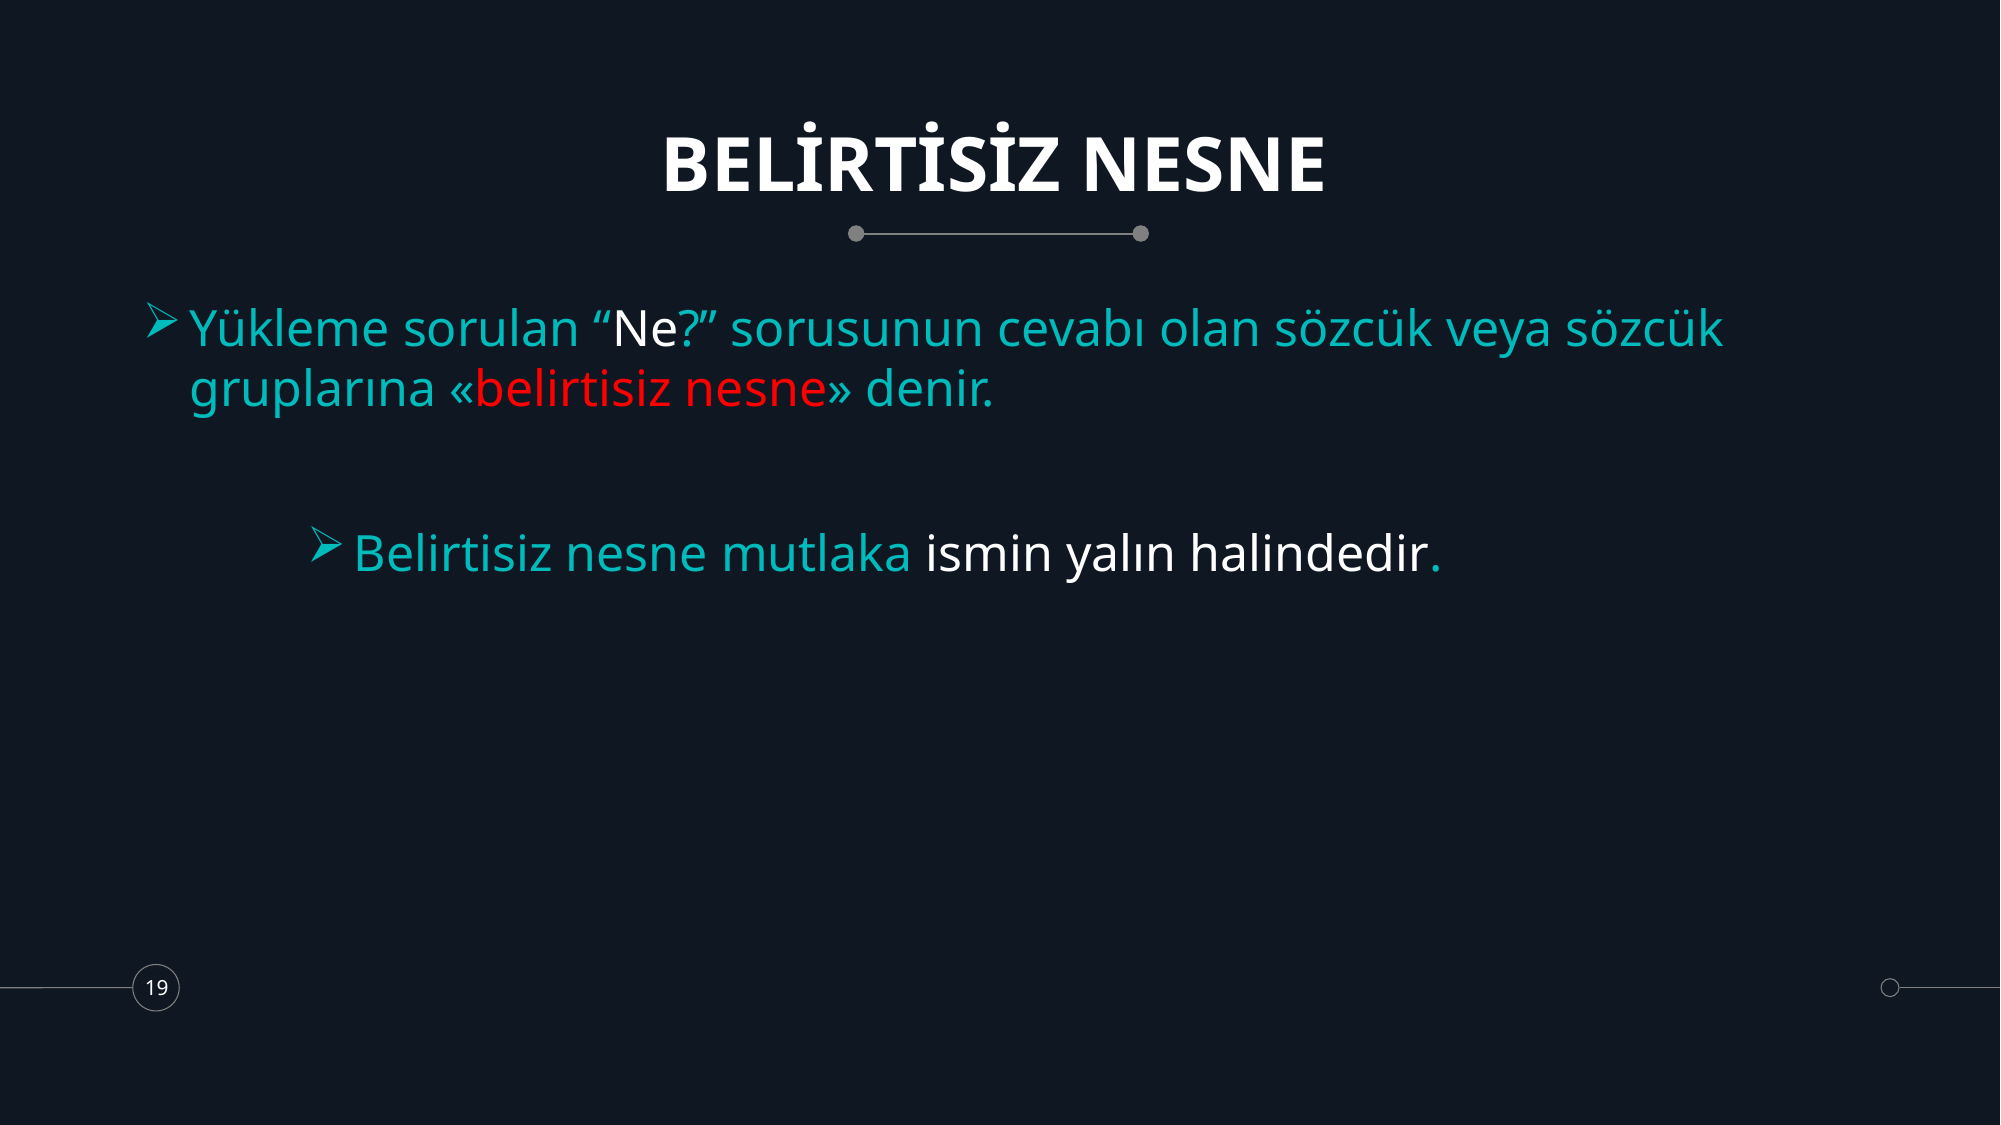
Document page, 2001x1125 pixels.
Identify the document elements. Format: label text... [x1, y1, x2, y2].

title BELİRTİSİZ NESNE [345, 114, 1644, 208]
text_box Yükleme sorulan “Ne?” sorusunun cevabı olan sözcük veya sözcük gruplarına «belirtisiz nesne» denir. [127, 289, 1886, 424]
slide_number 19 [127, 964, 186, 1014]
text_box Belirtisiz nesne mutlaka ismin yalın halindedir. [292, 513, 1808, 589]
